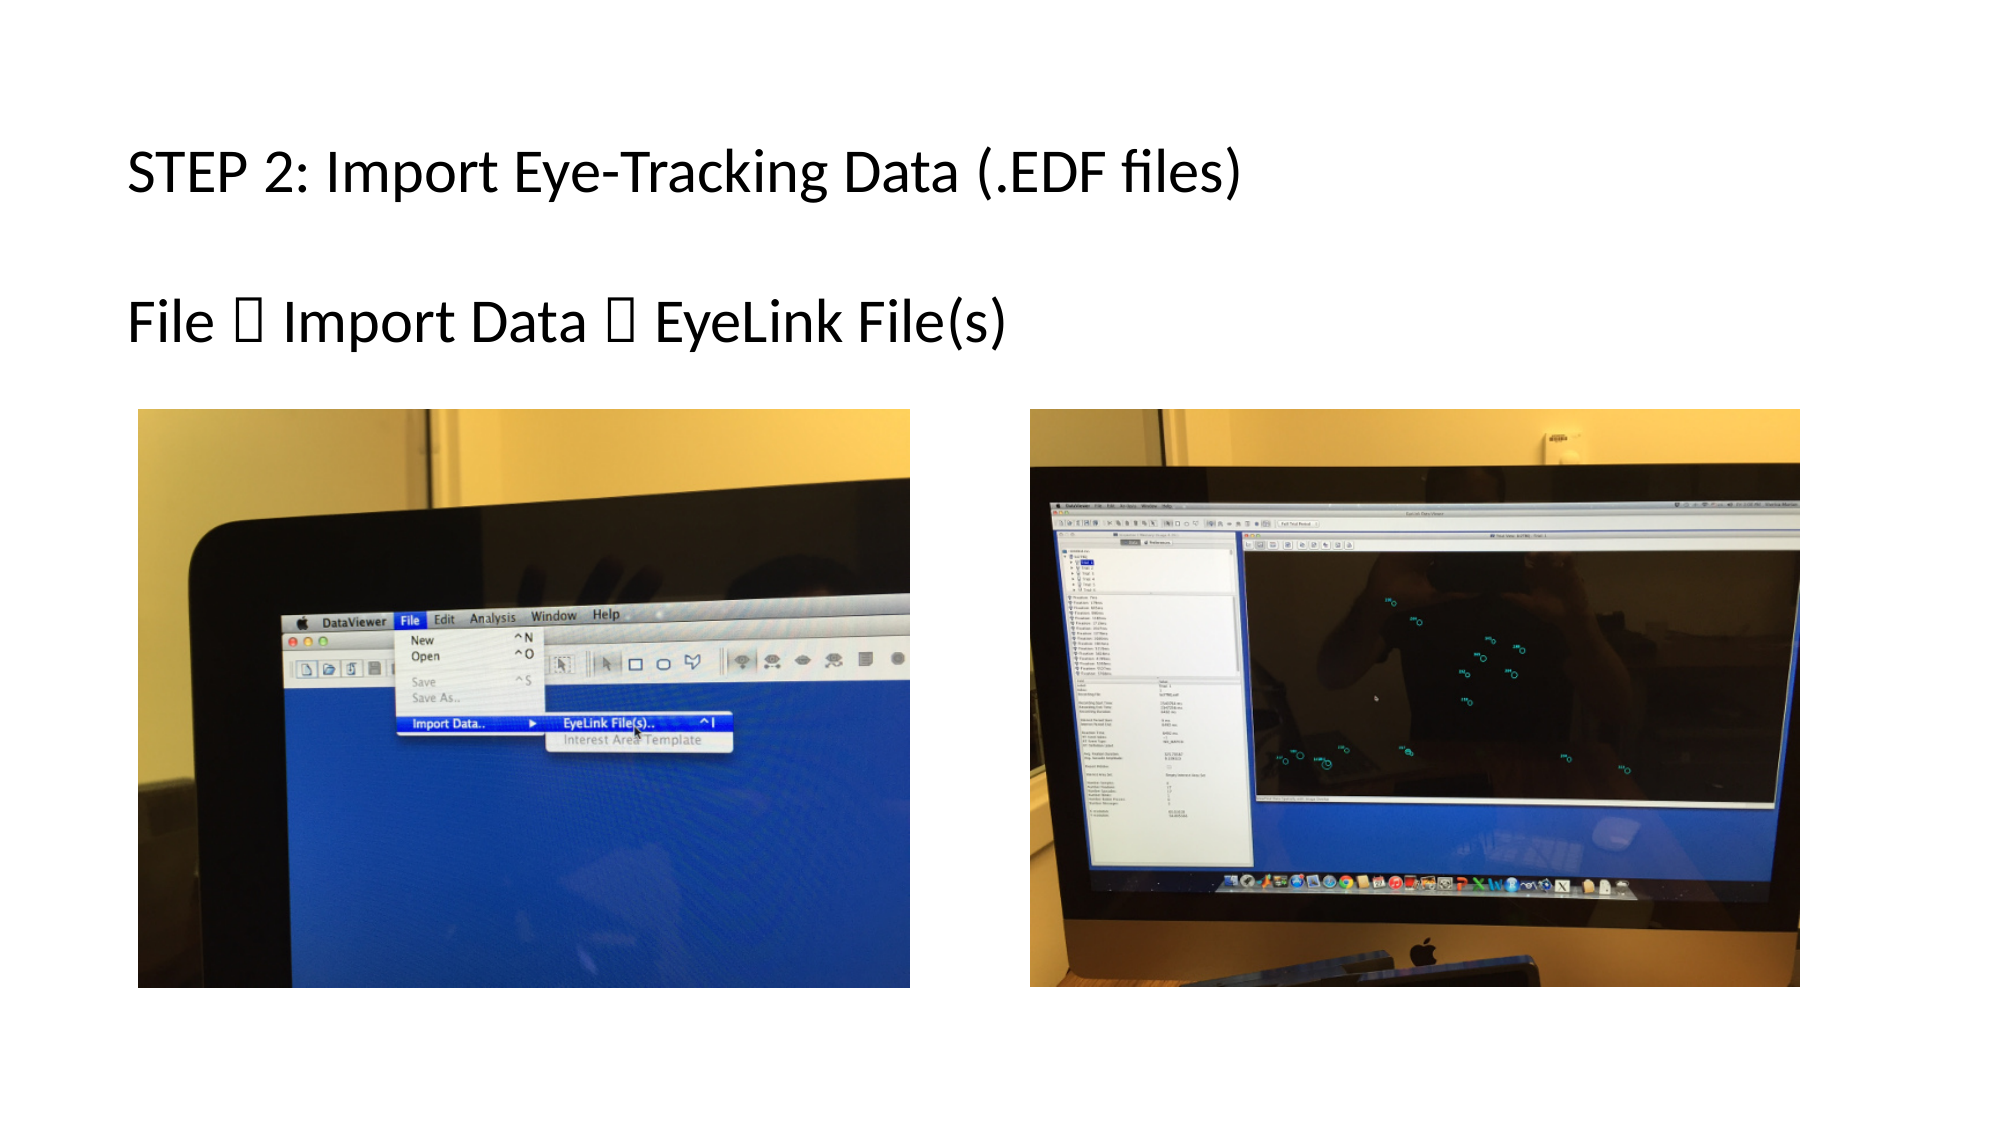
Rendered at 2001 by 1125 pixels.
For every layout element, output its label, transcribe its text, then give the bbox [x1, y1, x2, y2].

picture [138, 409, 910, 988]
picture [1030, 409, 1800, 987]
text_box STEP 2: Import Eye-Tracking Data (.EDF files) File  Import Data  EyeLink File(s) [113, 122, 1488, 363]
